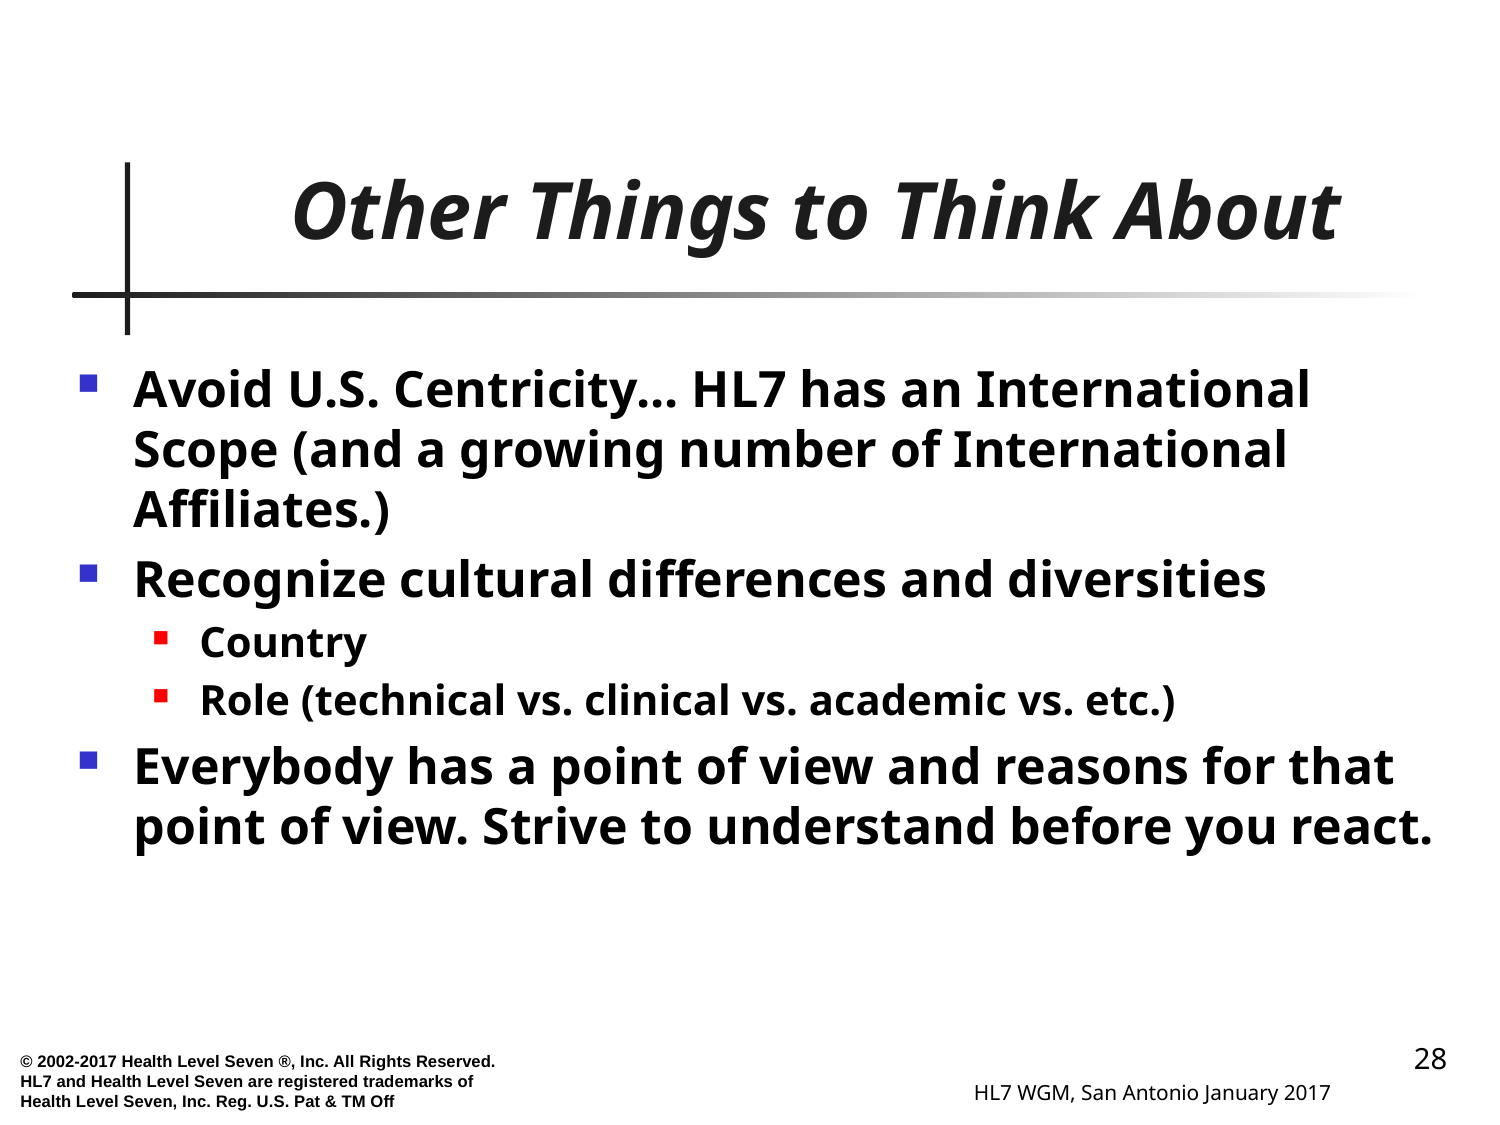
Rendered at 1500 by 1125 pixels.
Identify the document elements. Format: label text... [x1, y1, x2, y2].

list Avoid U.S. Centricity... HL7 has an International Scope (and a growing number of International Affiliates.) Recognize cultural differences and diversities Country Role (technical vs. clinical vs. academic vs. etc.) Everybody has a point of view and reasons for that point of view. Strive to understand before you react. [62, 349, 1470, 1088]
title Other Things to Think About [274, 138, 1468, 263]
